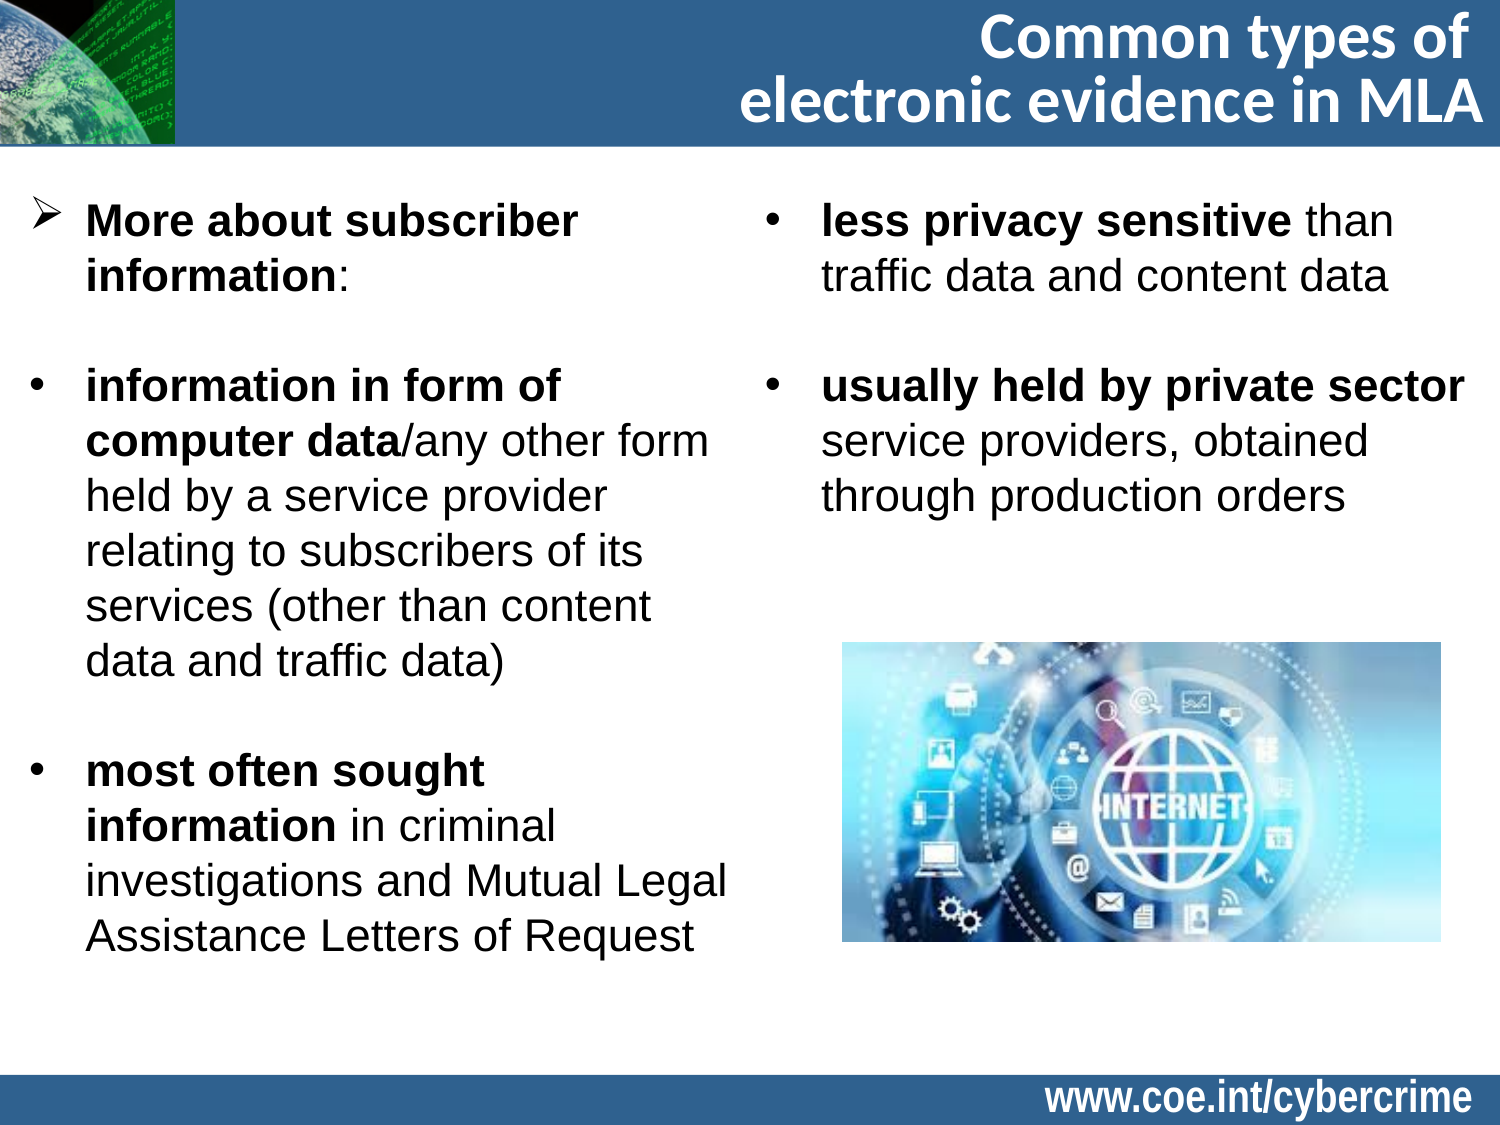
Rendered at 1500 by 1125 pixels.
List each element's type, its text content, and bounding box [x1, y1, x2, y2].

picture [0, 0, 175, 144]
text_box Common types of electronic evidence in MLA [177, 0, 1500, 149]
text_box [0, 1073, 1030, 1125]
picture [841, 641, 1441, 942]
text_box less privacy sensitive than traffic data and content data usually held by private sector service providers, obtained through production orders [765, 183, 1500, 573]
text_box More about subscriber information: information in form of computer data/any other form held by a service provider relating to subscribers of its services (other than content data and traffic data) most often sought information in criminal investigations and Mutual Legal Assistance Letters of Request [14, 183, 765, 969]
text_box www.coe.int/cybercrime [1030, 1059, 1500, 1125]
